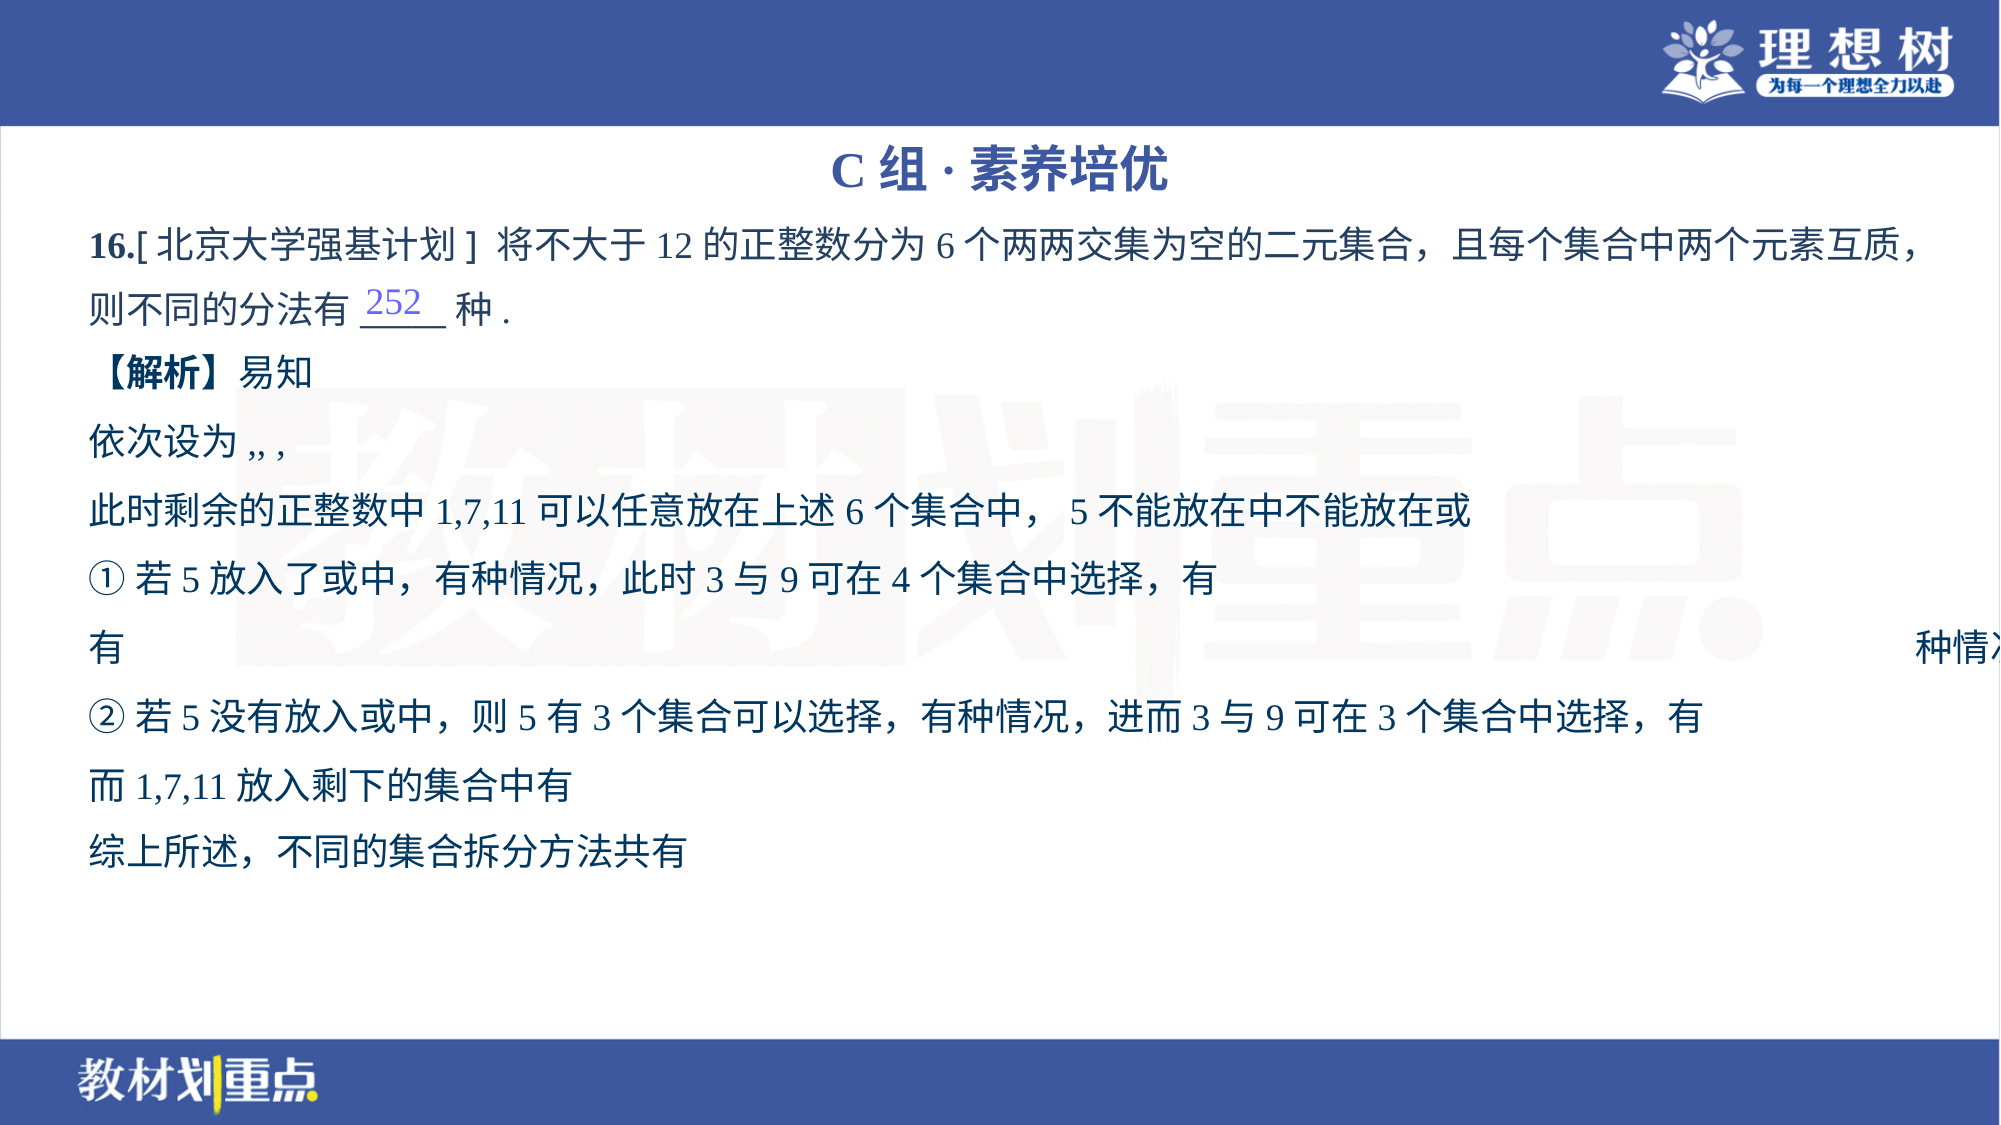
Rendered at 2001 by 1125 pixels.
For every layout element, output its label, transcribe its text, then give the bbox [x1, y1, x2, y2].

text_box 252 [351, 257, 436, 316]
text_box 16.[北京大学强基计划] 将不大于12的正整数分为6个两两交集为空的二元集合，且每个集合中两个元素互质， 则不同的分法有_____种. [88, 197, 1911, 324]
text_box C组·素养培优 [88, 135, 1911, 196]
picture [0, 0, 2000, 1125]
